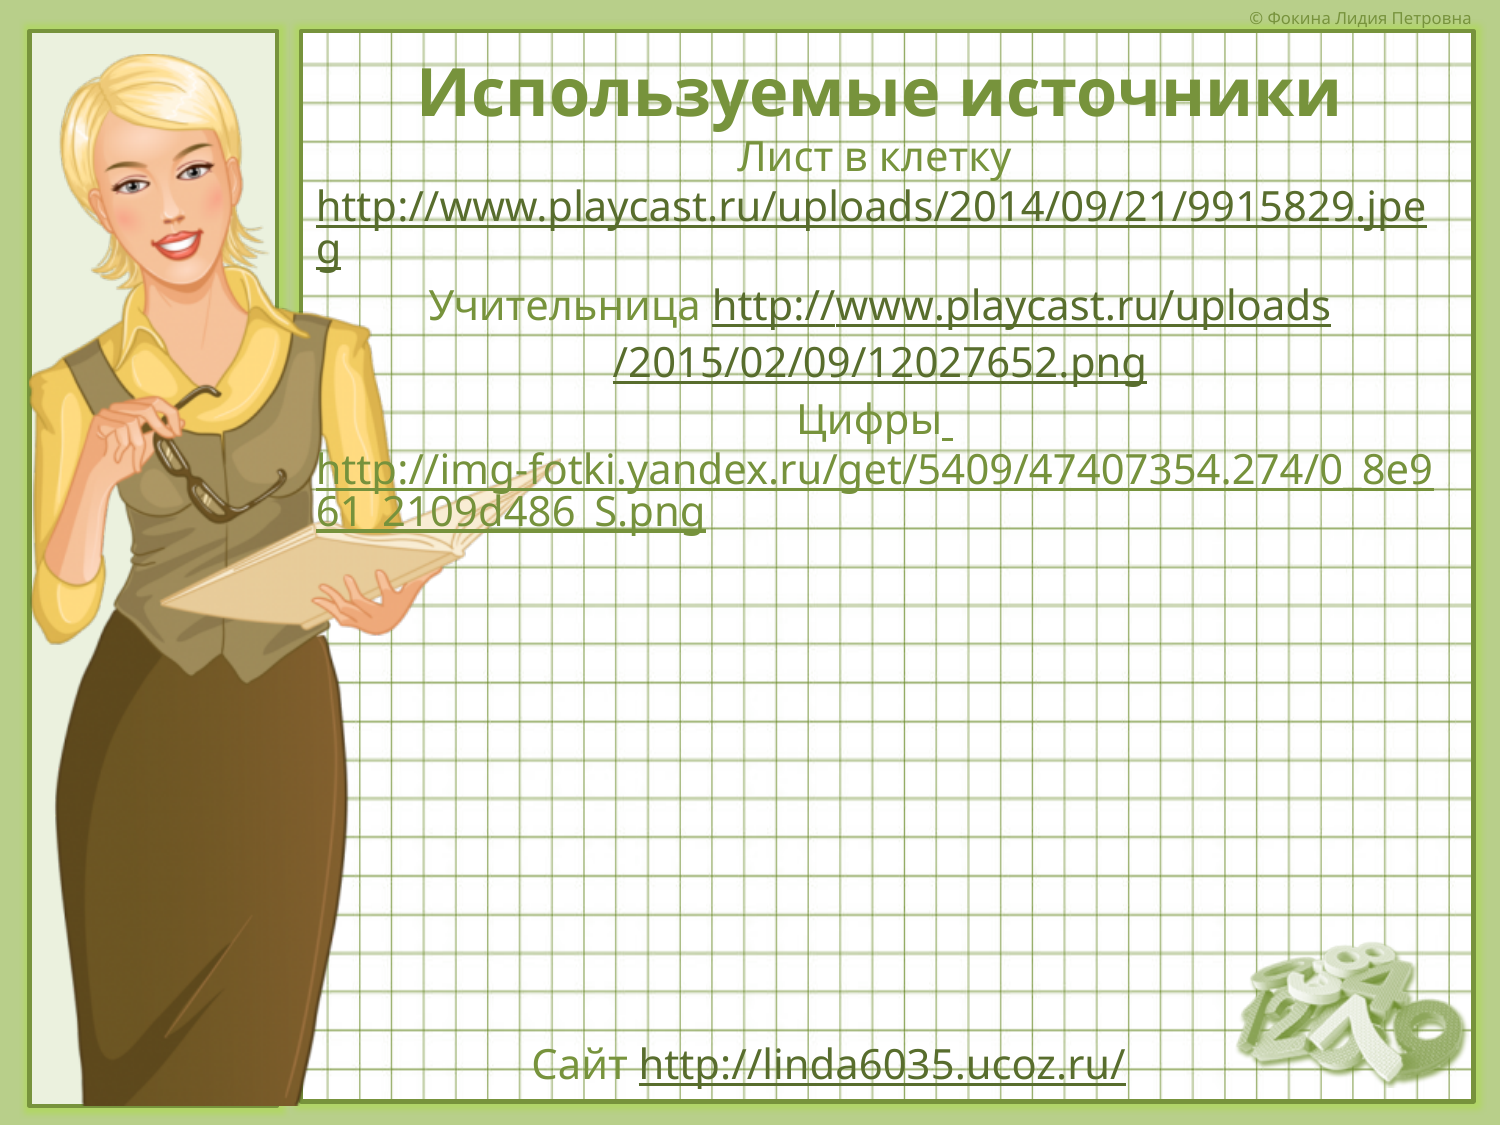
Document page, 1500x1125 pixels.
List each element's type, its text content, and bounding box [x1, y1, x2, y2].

text_box Используемые источники Лист в клетку http://www.playcast.ru/uploads/2014/09/21/9915829.jpeg Учительница http://www.playcast.ru/uploads/2015/02/09/12027652.png Цифры http://img-fotki.yandex.ru/get/5409/47407354.274/0_8e961_2109d486_S.png [301, 42, 1459, 516]
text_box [300, 526, 1448, 1097]
picture [29, 54, 561, 1106]
